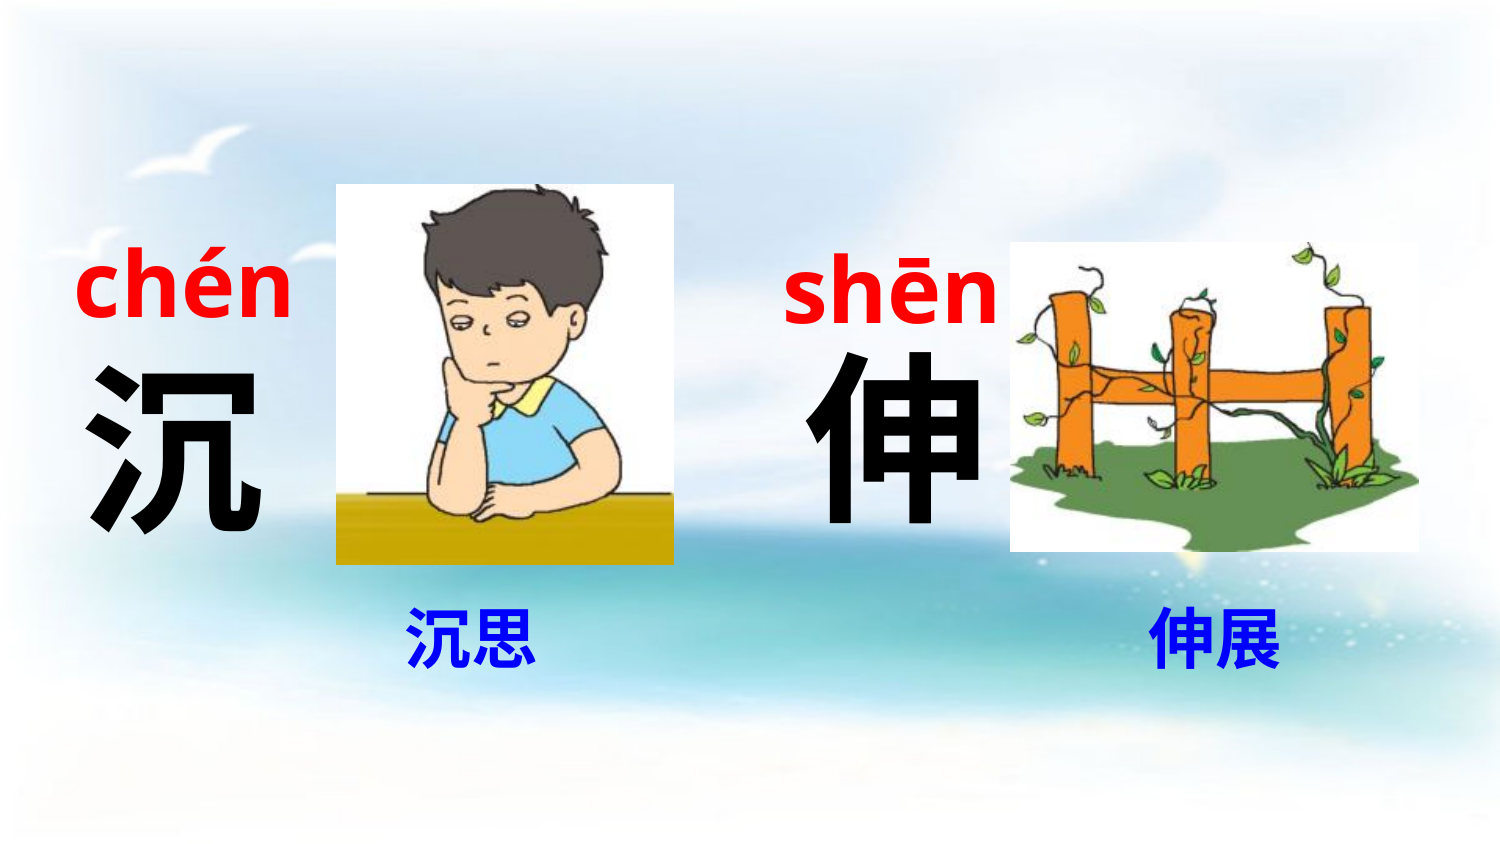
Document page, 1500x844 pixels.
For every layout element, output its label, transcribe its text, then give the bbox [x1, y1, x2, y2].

text_box 伸展 [1134, 589, 1377, 685]
text_box 沉 [65, 344, 279, 563]
text_box 伸 [790, 350, 1004, 551]
picture [0, 0, 1500, 844]
text_box 沉思 [389, 589, 557, 685]
text_box chén [59, 218, 311, 344]
text_box shēn [767, 224, 1018, 350]
